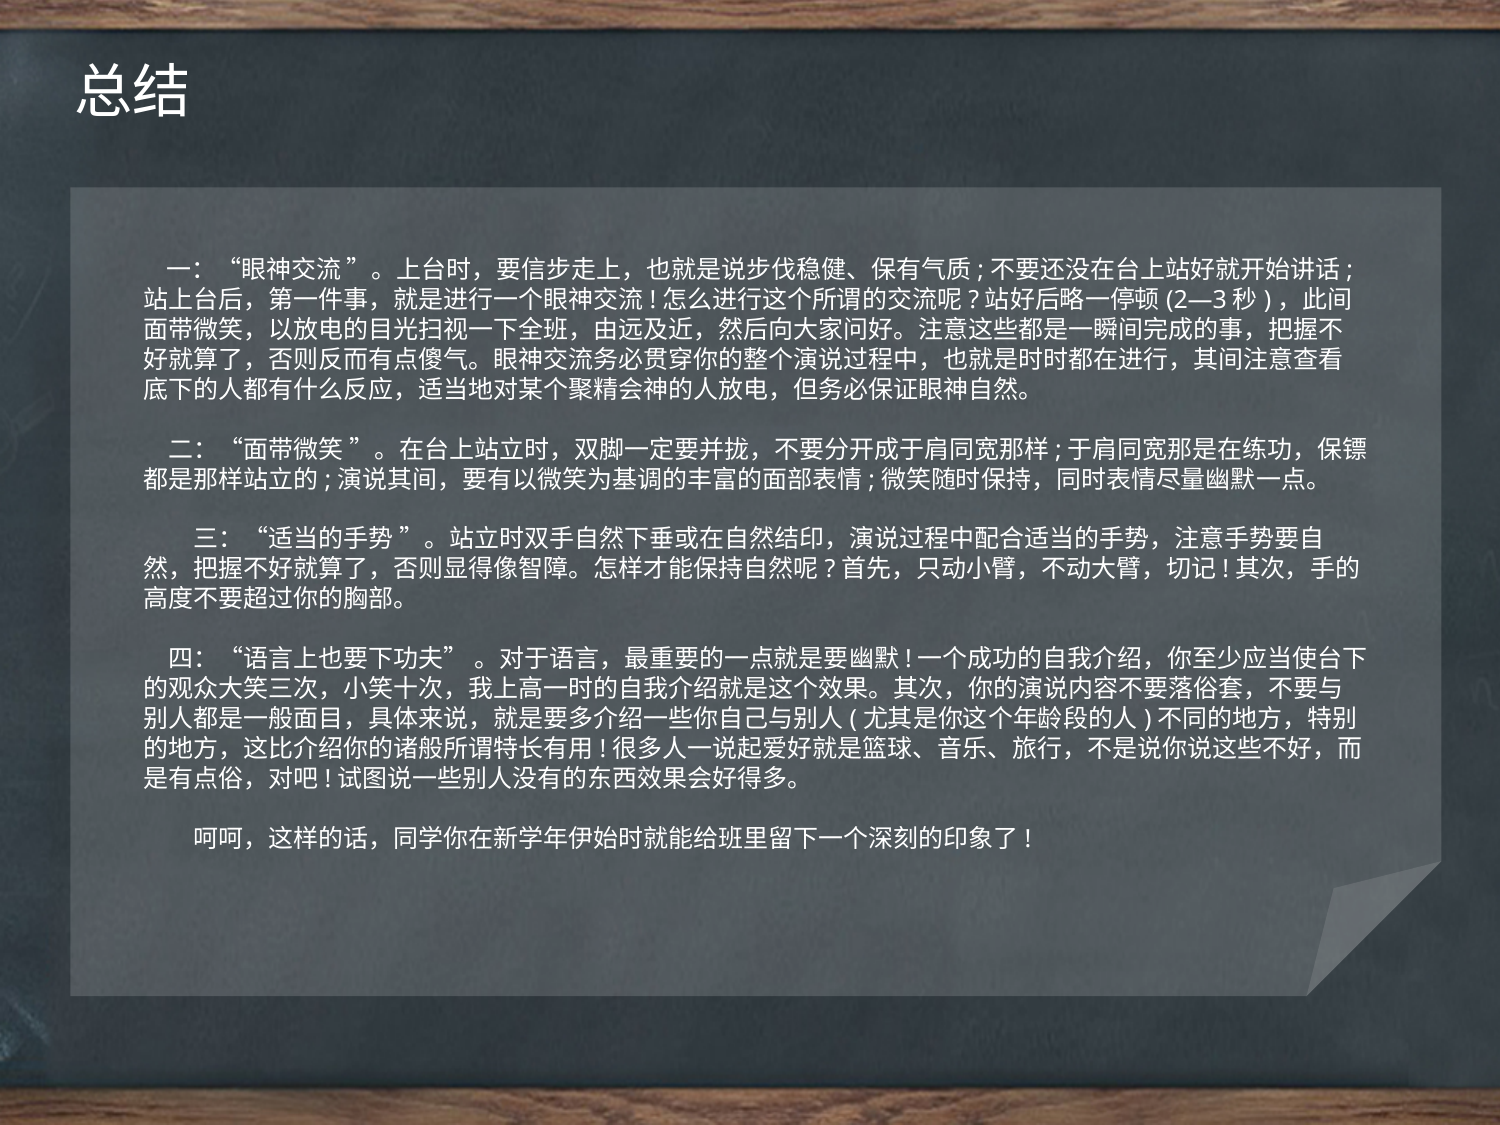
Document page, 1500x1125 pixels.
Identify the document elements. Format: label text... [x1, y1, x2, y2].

text_box 总结 [59, 46, 206, 132]
text_box [68, 185, 1444, 999]
picture [0, 0, 1500, 1125]
text_box 一：“眼神交流 ”。上台时，要信步走上，也就是说步伐稳健、保有气质;不要还没在台上站好就开始讲话;站上台后，第一件事，就是进行一个眼神交流!怎么进行这个所谓的交流呢?站好后略一停顿(2—3秒)，此间面带微笑，以放电的目光扫视一下全班，由远及近，然后向大家问好。注意这些都是一瞬间完成的事，把握不好就算了，否则反而有点傻气。眼神交流务必贯穿你的整个演说过程中，也就是时时都在进行，其间注意查看底下的人都有什么反应，适当地对某个聚精会神的人放电，但务必保证眼神自然。 二：“面带微笑 ”。在台上站立时，双脚一定要并拢，不要分开成于肩同宽那样;于肩同宽那是在练功，保镖都是那样站立的;演说其间，要有以微笑为基调的丰富的面部表情;微笑随时保持，同时表情尽量幽默一点。 三：“适当的手势 ”。站立时双手自然下垂或在自然结印，演说过程中配合适当的手势，注意手势要自然，把握不好就算了，否则显得像智障。怎样才能保持自然呢?首先，只动小臂，不动大臂，切记!其次，手的高度不要超过你的胸部。 四：“语言上也要下功夫” 。对于语言，最重要的一点就是要幽默!一个成功的自我介绍，你至少应当使台下的观众大笑三次，小笑十次，我上高一时的自我介绍就是这个效果。其次，你的演说内容不要落俗套，不要与别人都是一般面目，具体来说，就是要多介绍一些你自己与别人(尤其是你这个年龄段的人)不同的地方，特别的地方，这比介绍你的诸般所谓特长有用!很多人一说起爱好就是篮球、音乐、旅行，不是说你说这些不好，而是有点俗，对吧!试图说一些别人没有的东西效果会好得多。 呵呵，这样的话，同学你在新学年伊始时就能给班里留下一个深刻的印象了! [128, 246, 1383, 890]
